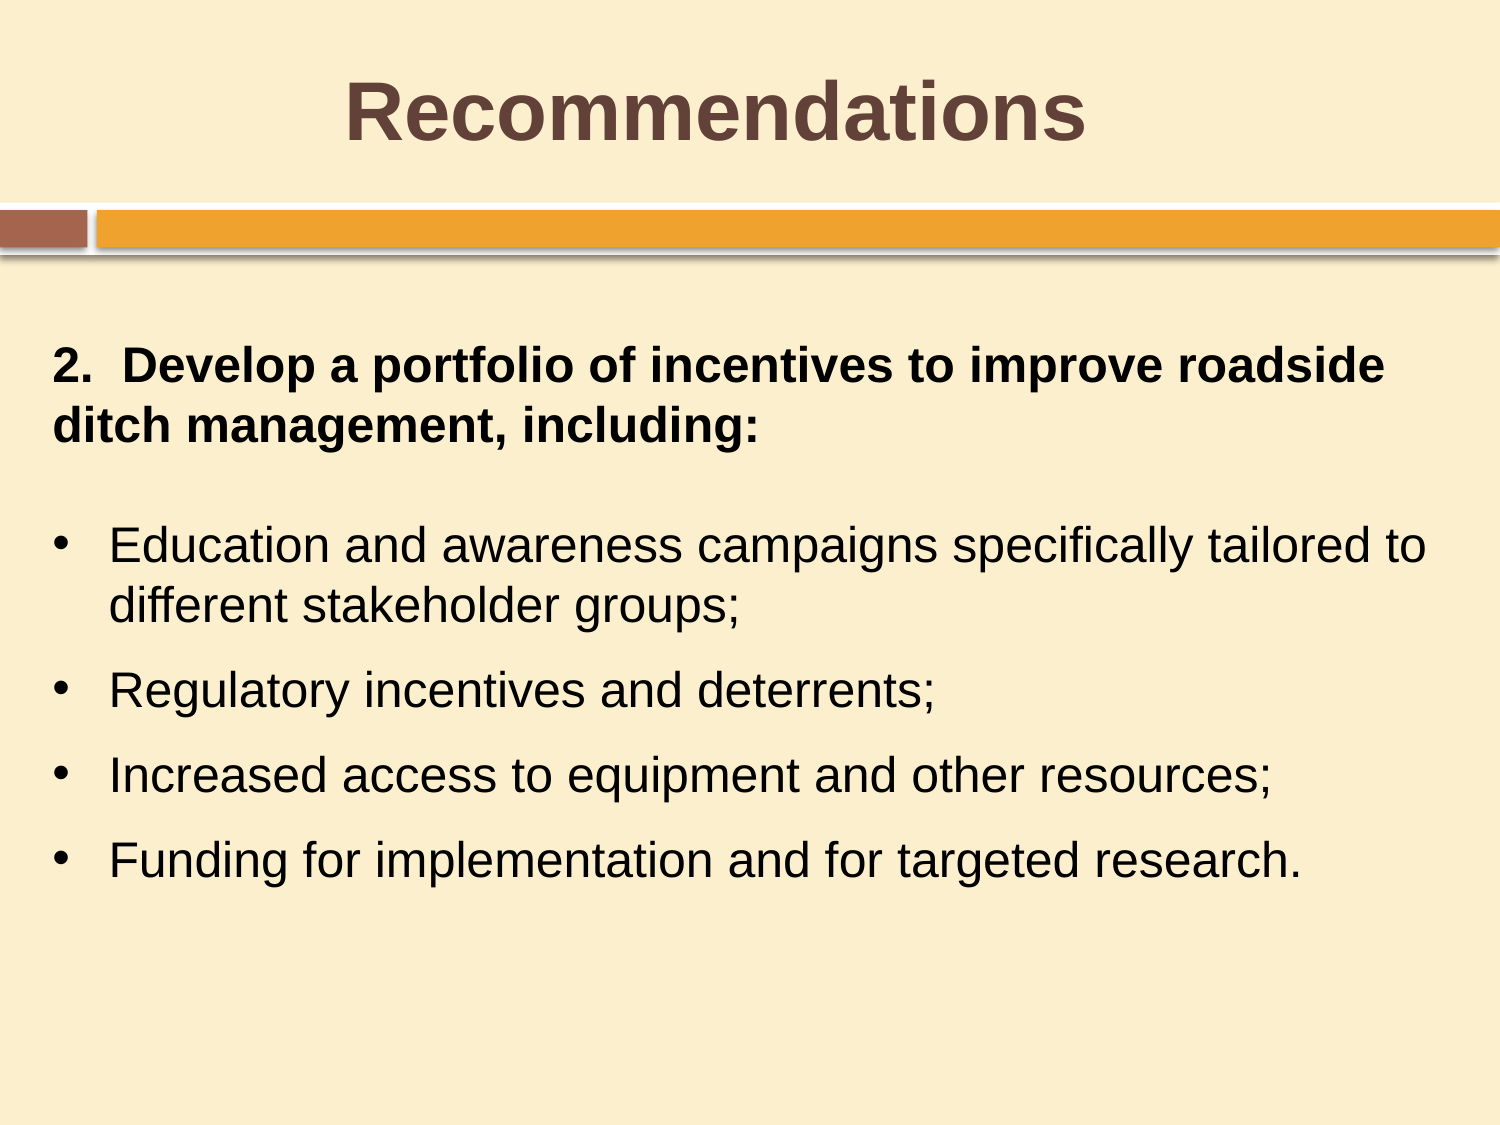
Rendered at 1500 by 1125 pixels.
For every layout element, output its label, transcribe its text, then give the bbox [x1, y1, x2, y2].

text_box 2. Develop a portfolio of incentives to improve roadside ditch management, including: Education and awareness campaigns specifically tailored to different stakeholder groups; Regulatory incentives and deterrents; Increased access to equipment and other resources; Funding for implementation and for targeted research. [37, 324, 1475, 980]
text_box Recommendations [329, 50, 1127, 165]
